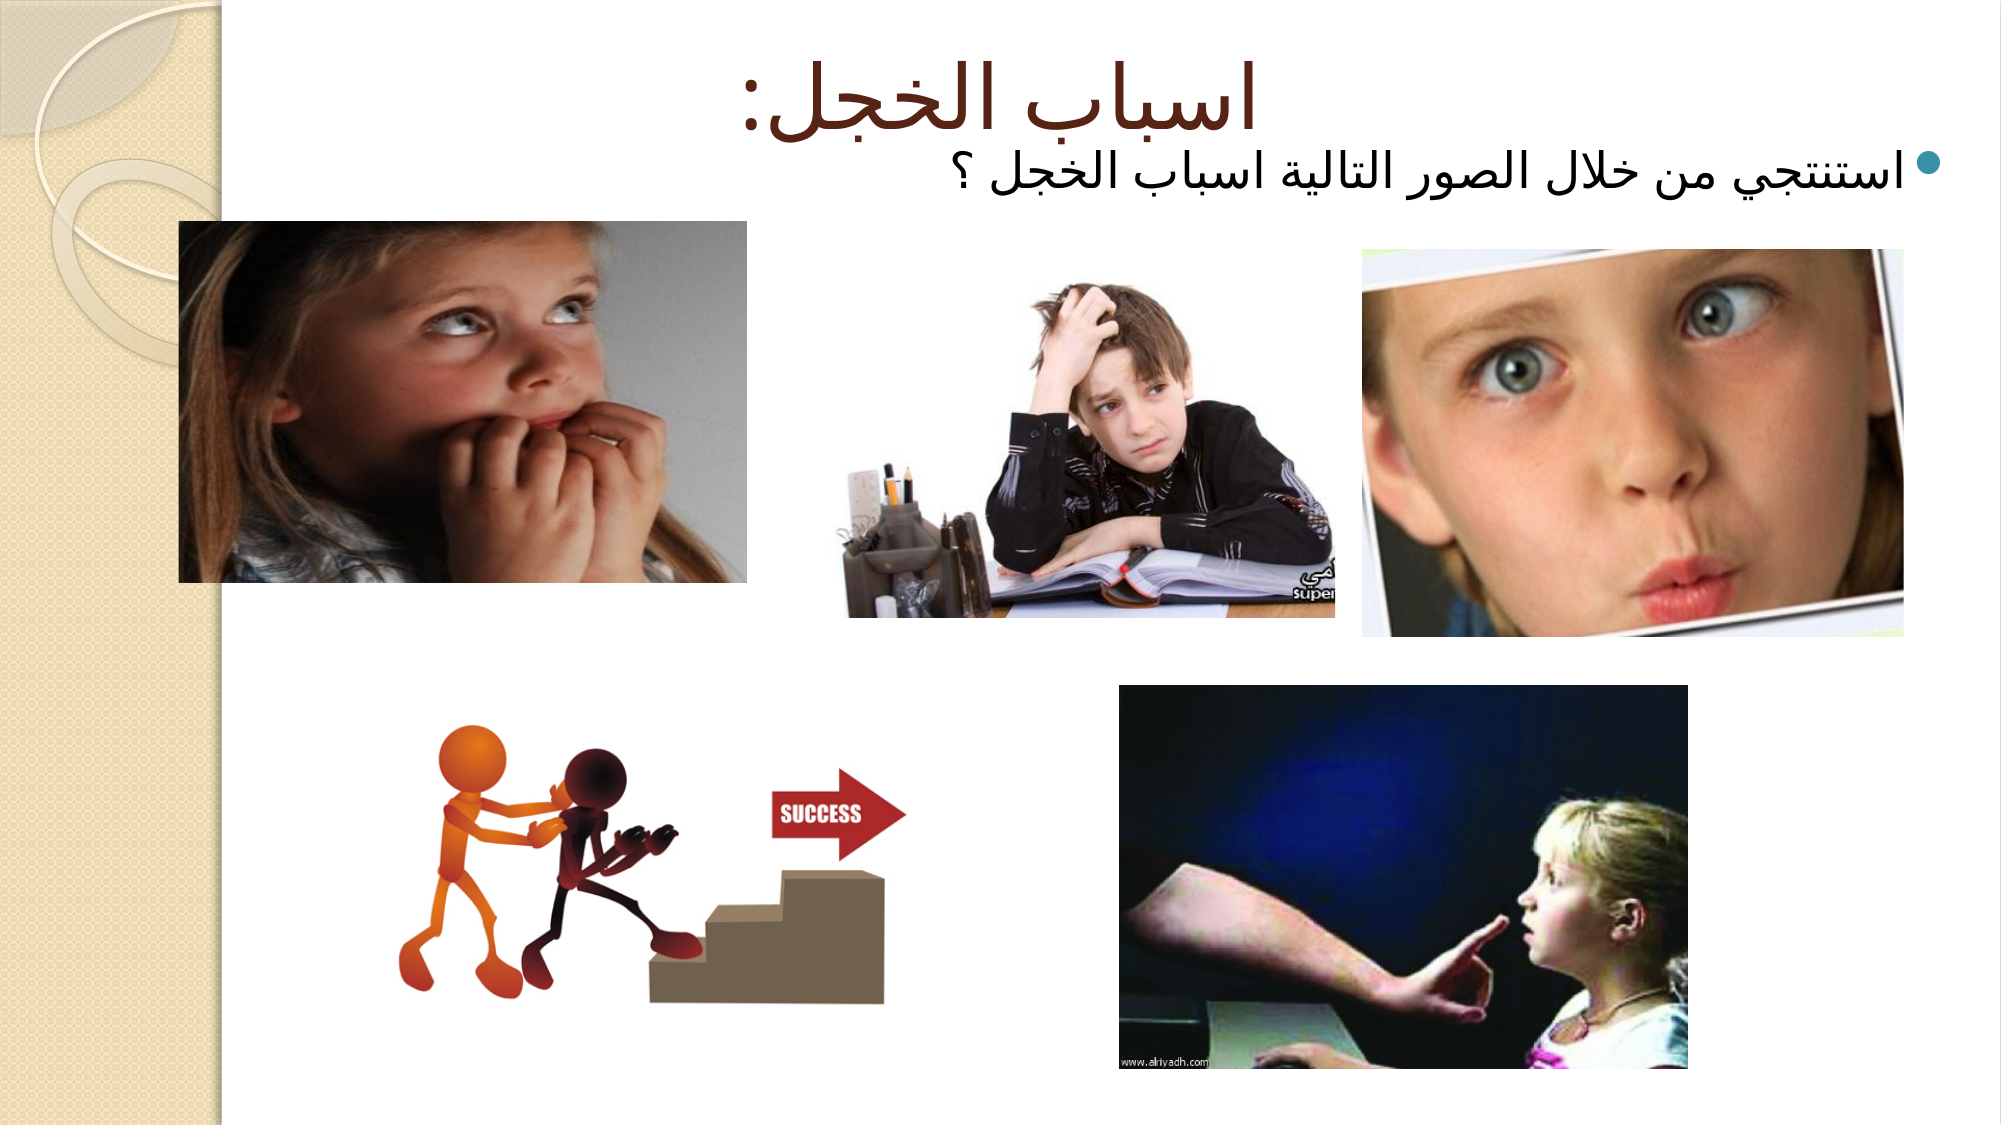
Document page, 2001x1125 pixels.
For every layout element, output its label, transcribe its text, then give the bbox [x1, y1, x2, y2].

picture [393, 646, 914, 1043]
picture [1118, 685, 1688, 1069]
picture [824, 246, 1336, 618]
picture [178, 221, 748, 583]
picture [1361, 248, 1904, 637]
list استنتجي من خلال الصور التالية اسباب الخجل ؟ [256, 130, 1982, 845]
title اسباب الخجل: [137, 0, 1863, 203]
